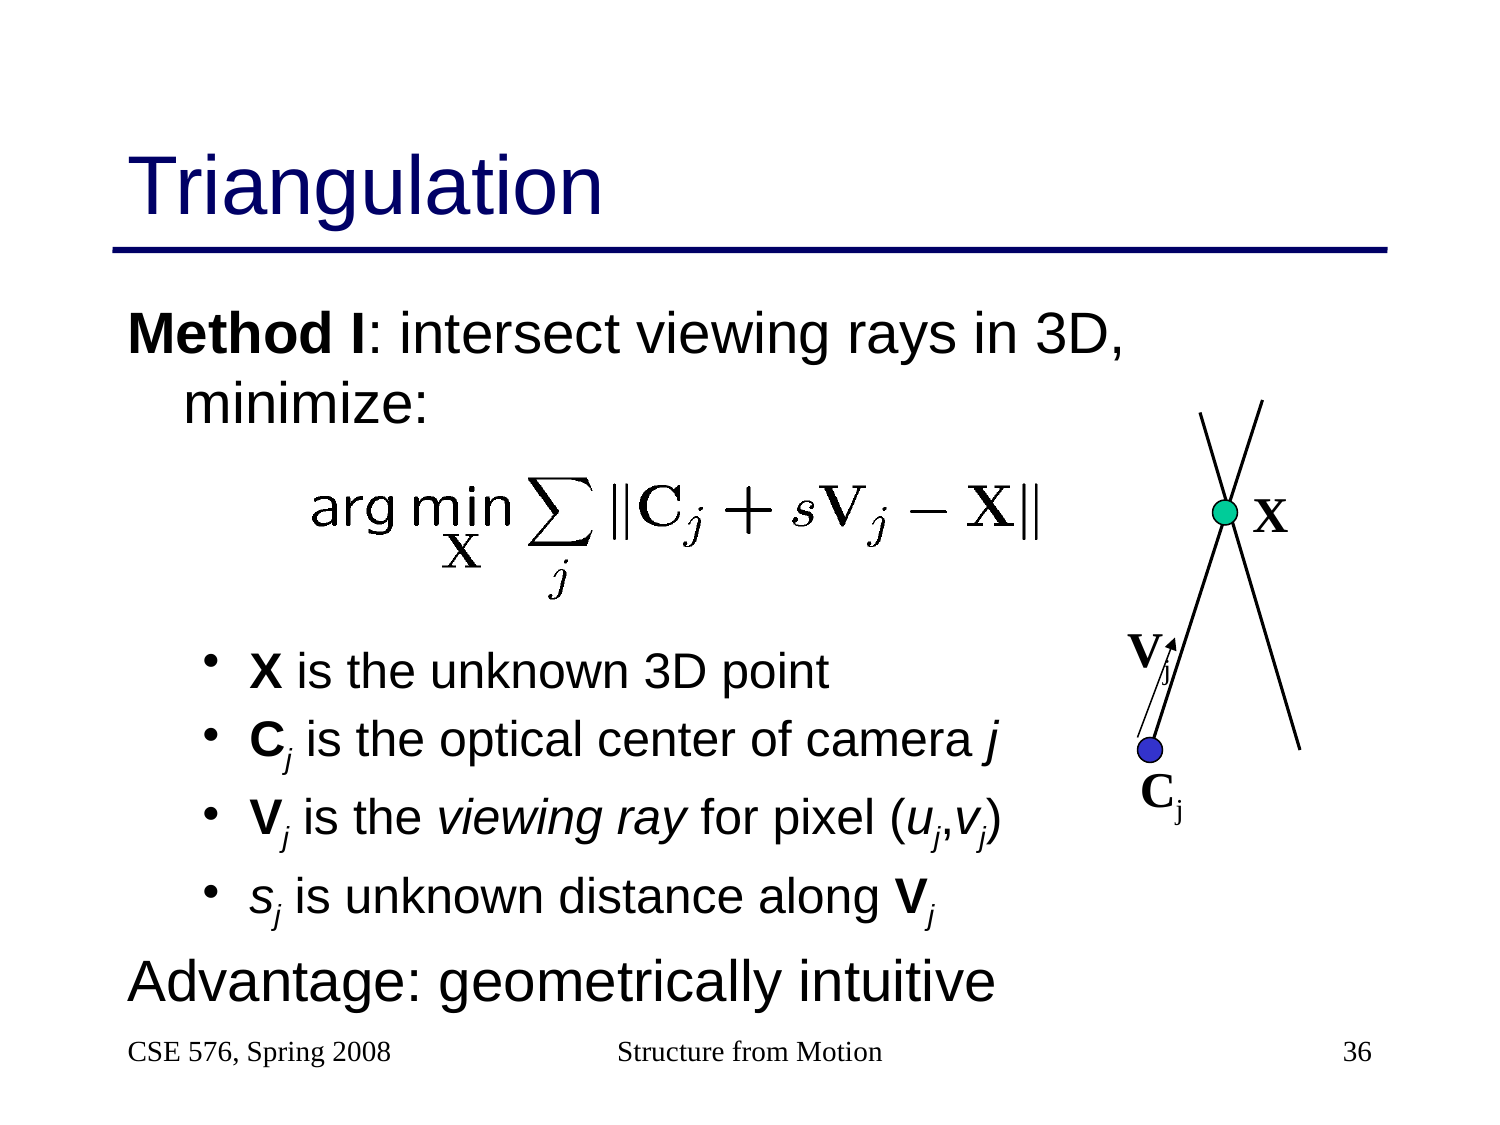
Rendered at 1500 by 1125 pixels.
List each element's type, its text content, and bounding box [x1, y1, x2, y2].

text_box X [1237, 474, 1325, 550]
picture [312, 474, 1038, 601]
text_box [1212, 500, 1237, 526]
text_box Cj [1124, 749, 1213, 833]
list Method I: intersect viewing rays in 3D, minimize: X is the unknown 3D point Cj is the optical center of camera j Vj is the viewing ray for pixel (uj,vj) sj is unknown distance along Vj Advantage: geometrically intuitive [112, 287, 1388, 1000]
text_box Vj [1112, 609, 1200, 693]
slide_number CSE 576, Spring 2008 [112, 1025, 425, 1100]
slide_number 36 [1074, 1025, 1388, 1100]
title Triangulation [112, 99, 1388, 263]
footer Structure from Motion [450, 1025, 1050, 1100]
text_box [1137, 737, 1163, 763]
